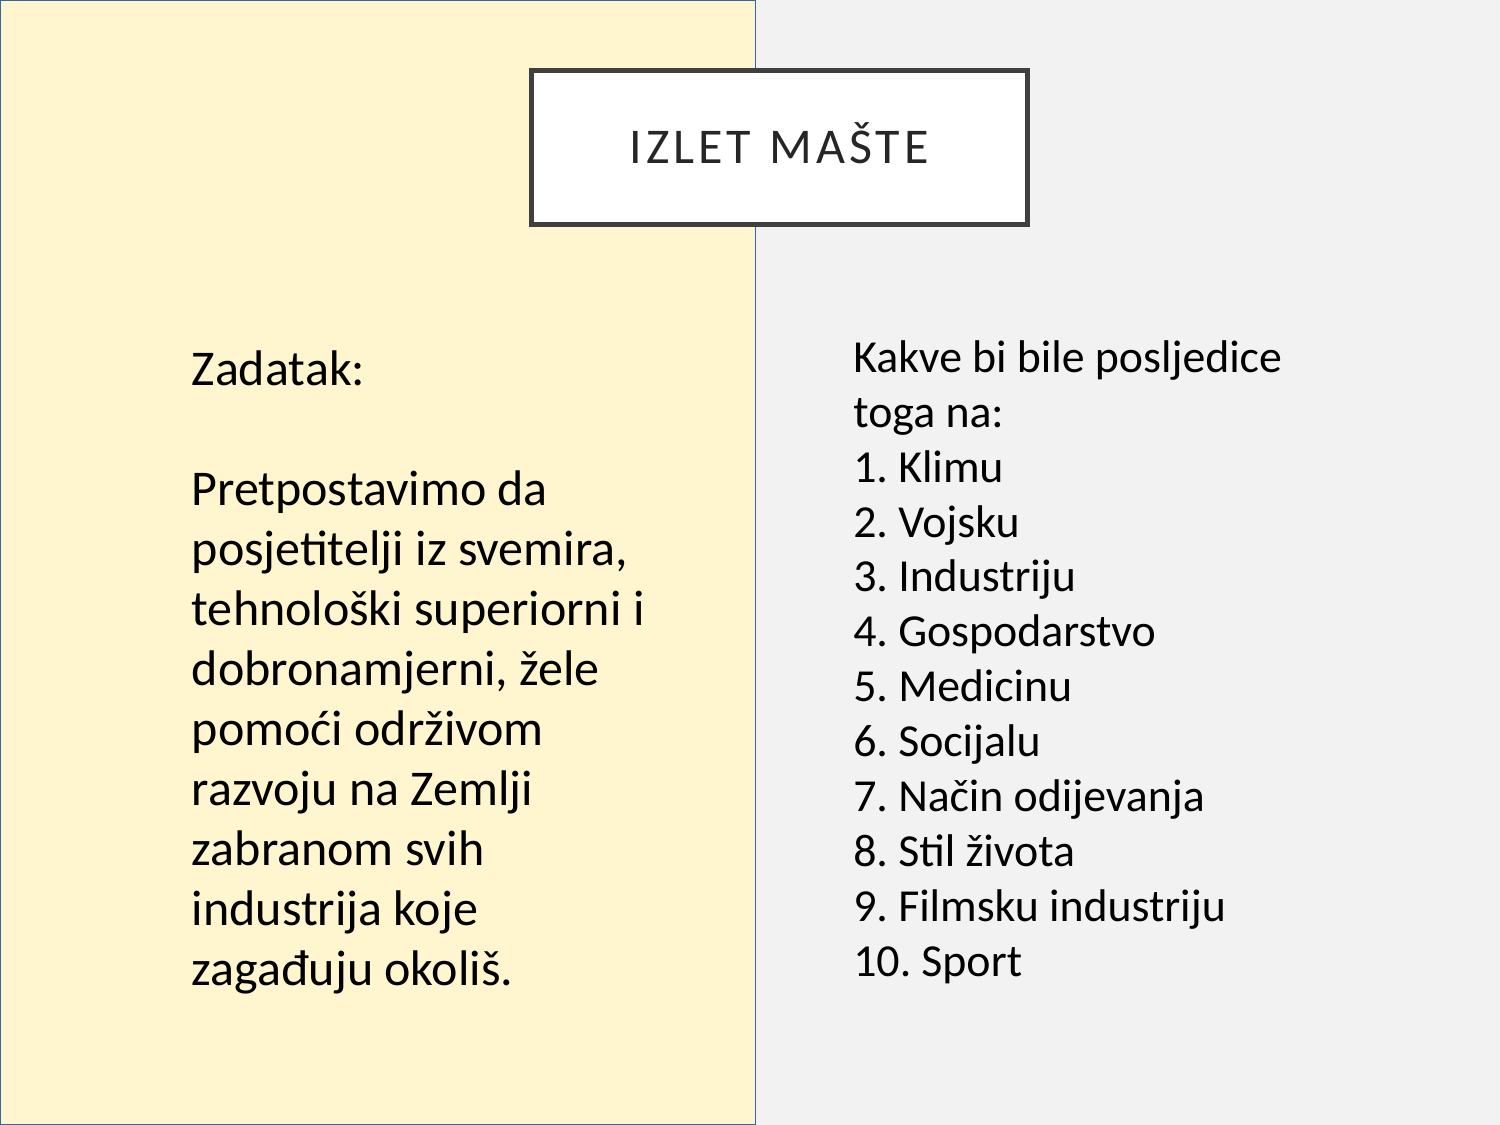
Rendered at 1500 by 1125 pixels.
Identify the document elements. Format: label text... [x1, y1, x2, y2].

text_box [0, 0, 756, 1125]
text_box IZLET MAŠTE [531, 70, 1028, 225]
text_box Kakve bi bile posljedice toga na: 1. Klimu 2. Vojsku 3. Industriju 4. Gospodarstvo 5. Medicinu 6. Socijalu 7. Način odijevanja 8. Stil života 9. Filmsku industriju 10. Sport [838, 318, 1413, 994]
text_box Zadatak: Pretpostavimo da posjetitelji iz svemira, tehnološki superiorni i dobronamjerni, žele pomoći održivom razvoju na Zemlji zabranom svih industrija koje zagađuju okoliš. [177, 283, 685, 1124]
